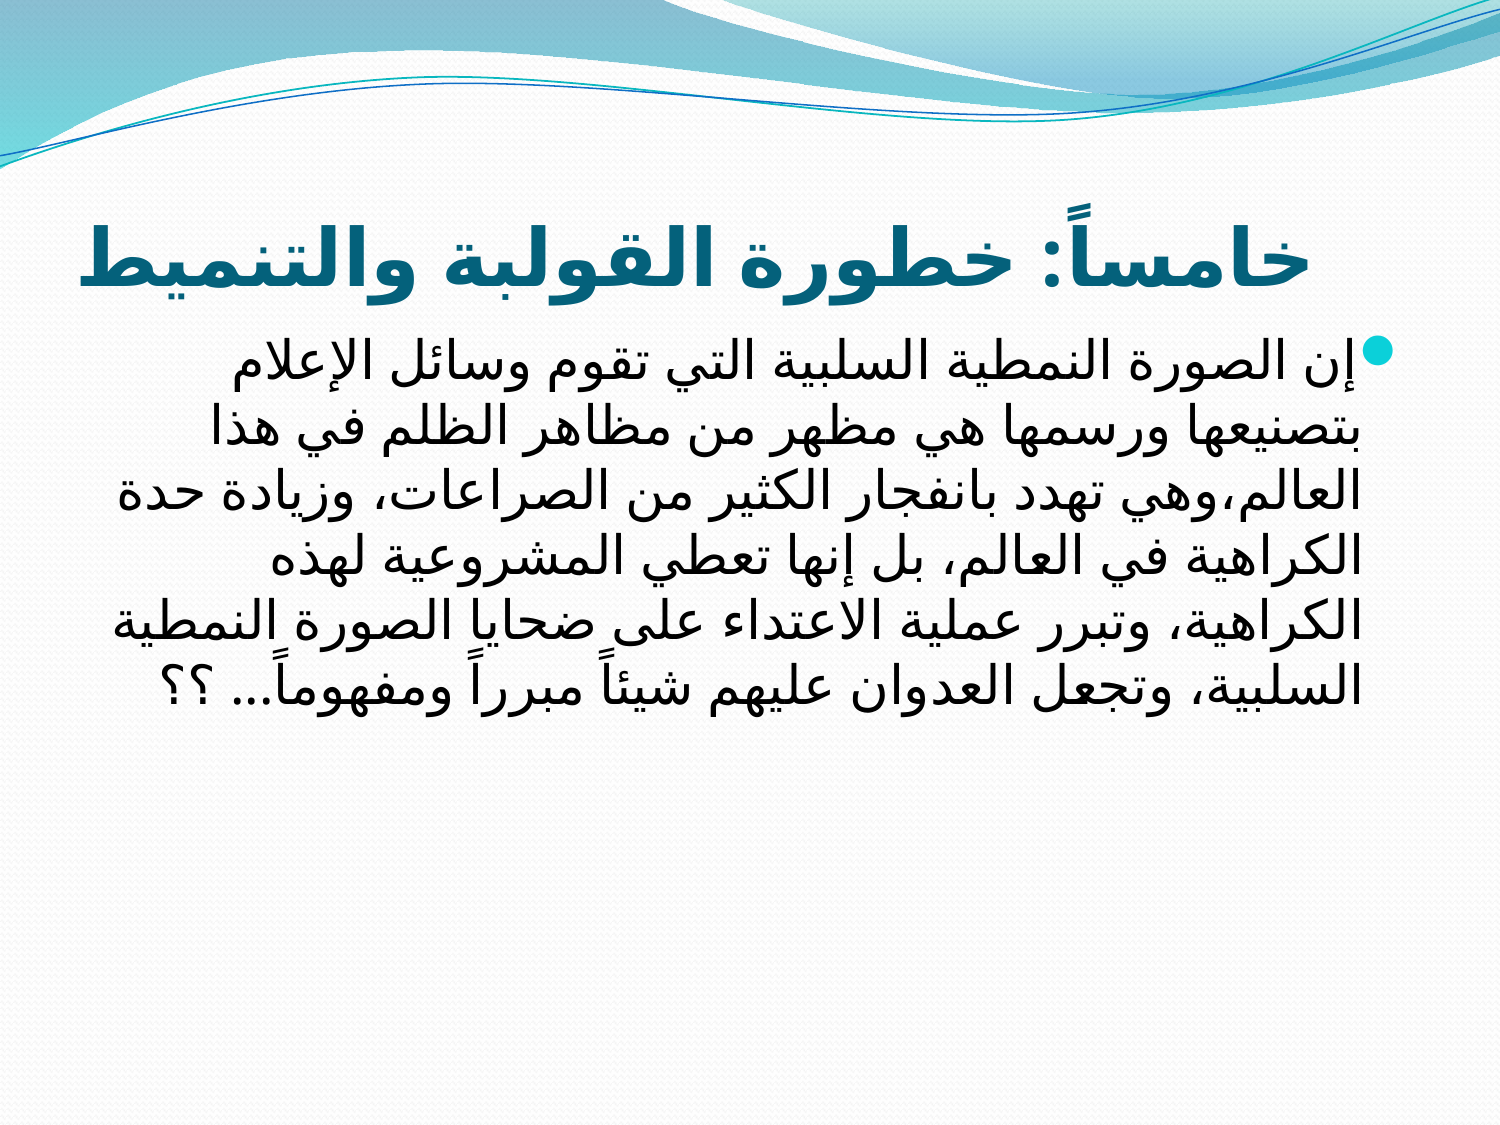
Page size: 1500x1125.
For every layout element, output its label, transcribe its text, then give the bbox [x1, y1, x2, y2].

list إن الصورة النمطية السلبية التي تقوم وسائل الإعلام بتصنيعها ورسمها هي مظهر من مظاهر الظلم في هذا العالم،وهي تهدد بانفجار الكثير من الصراعات، وزيادة حدة الكراهية في العالم، بل إنها تعطي المشروعية لهذه الكراهية، وتبرر عملية الاعتداء على ضحايا الصورة النمطية السلبية، وتجعل العدوان عليهم شيئاً مبرراً ومفهوماً... ؟؟ [75, 317, 1425, 1038]
title خامساً: خطورة القولبة والتنميط [75, 115, 1425, 303]
